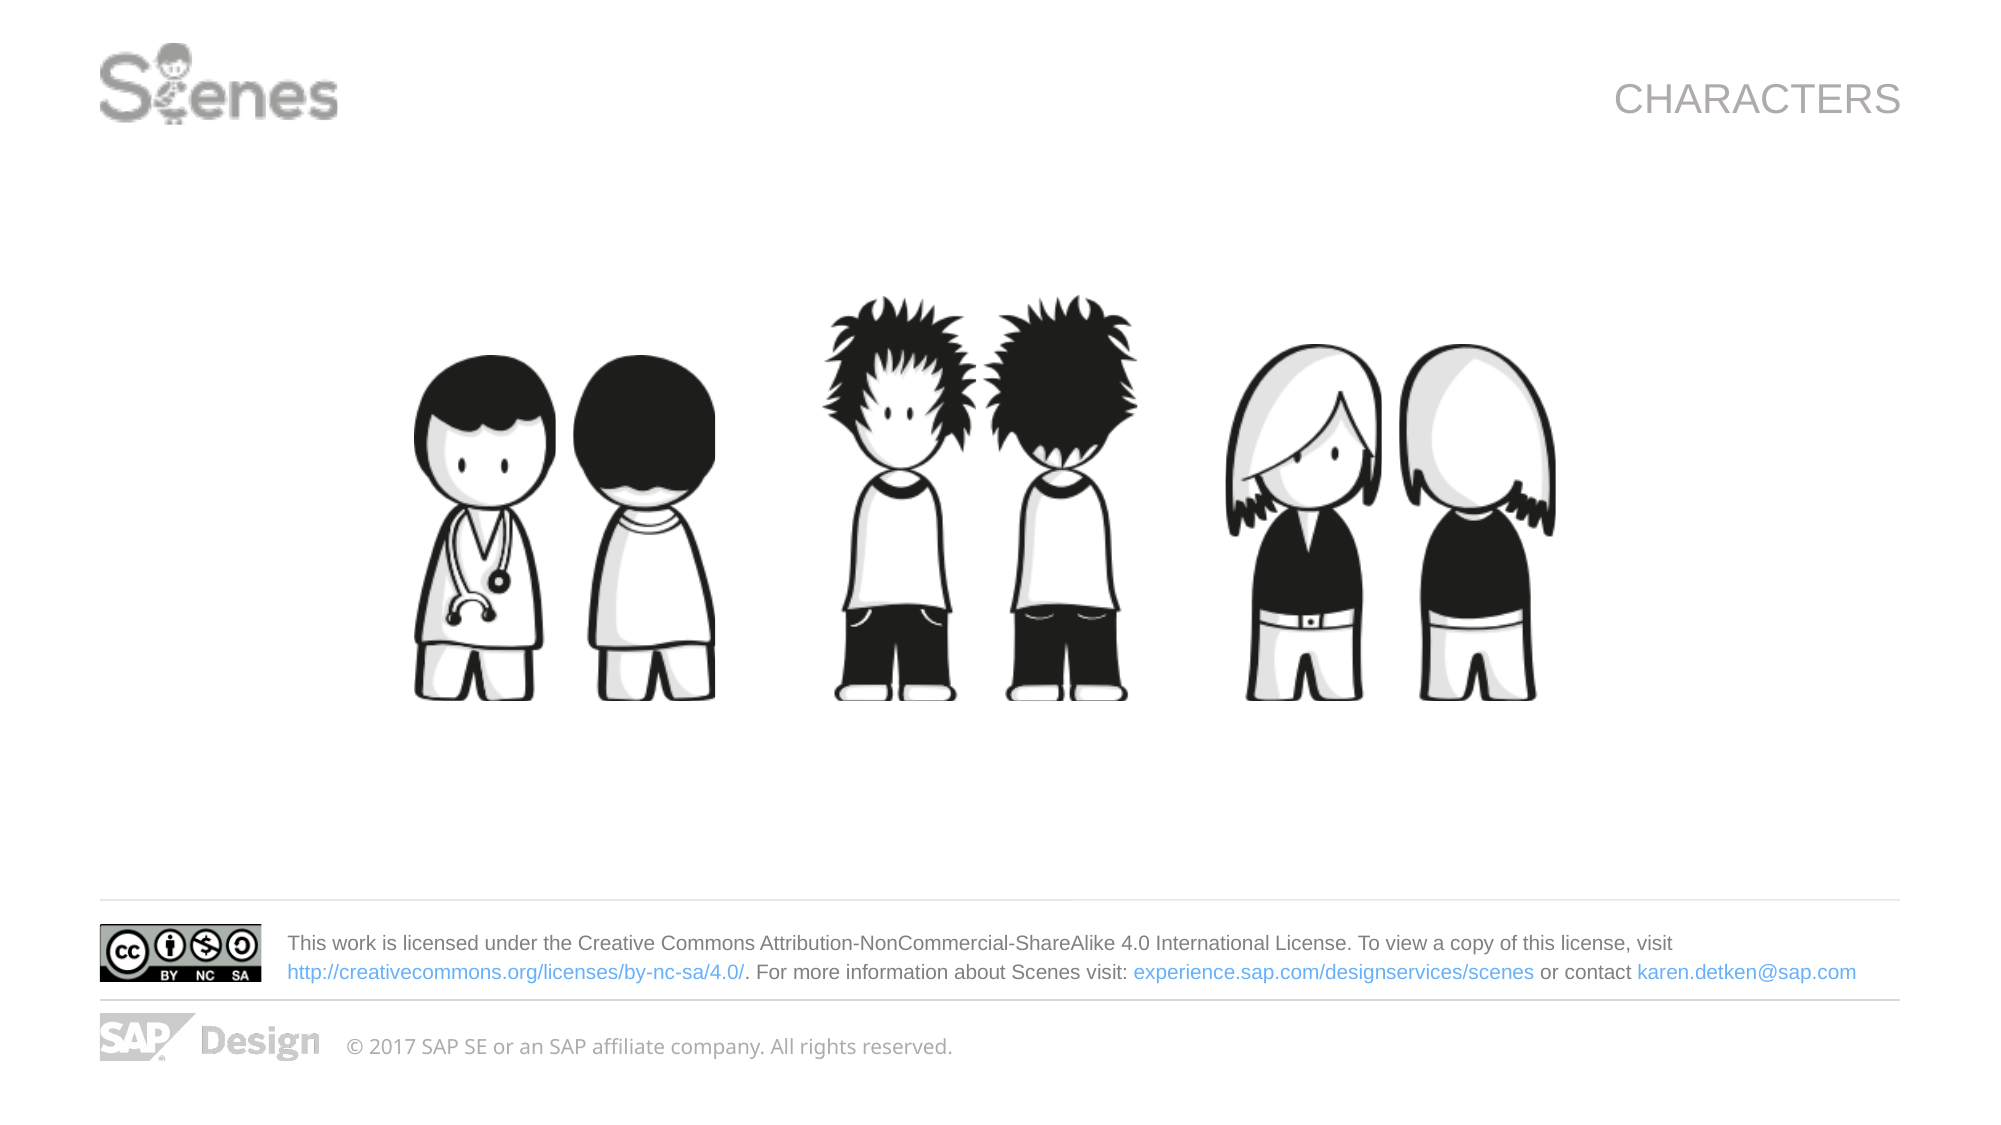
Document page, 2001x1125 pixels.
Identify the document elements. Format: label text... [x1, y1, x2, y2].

picture [983, 295, 1138, 701]
picture [414, 355, 556, 701]
picture [1399, 344, 1556, 701]
picture [822, 296, 977, 701]
picture [1225, 344, 1382, 701]
picture [573, 355, 716, 701]
title CHARACTERS [1001, 77, 1902, 116]
